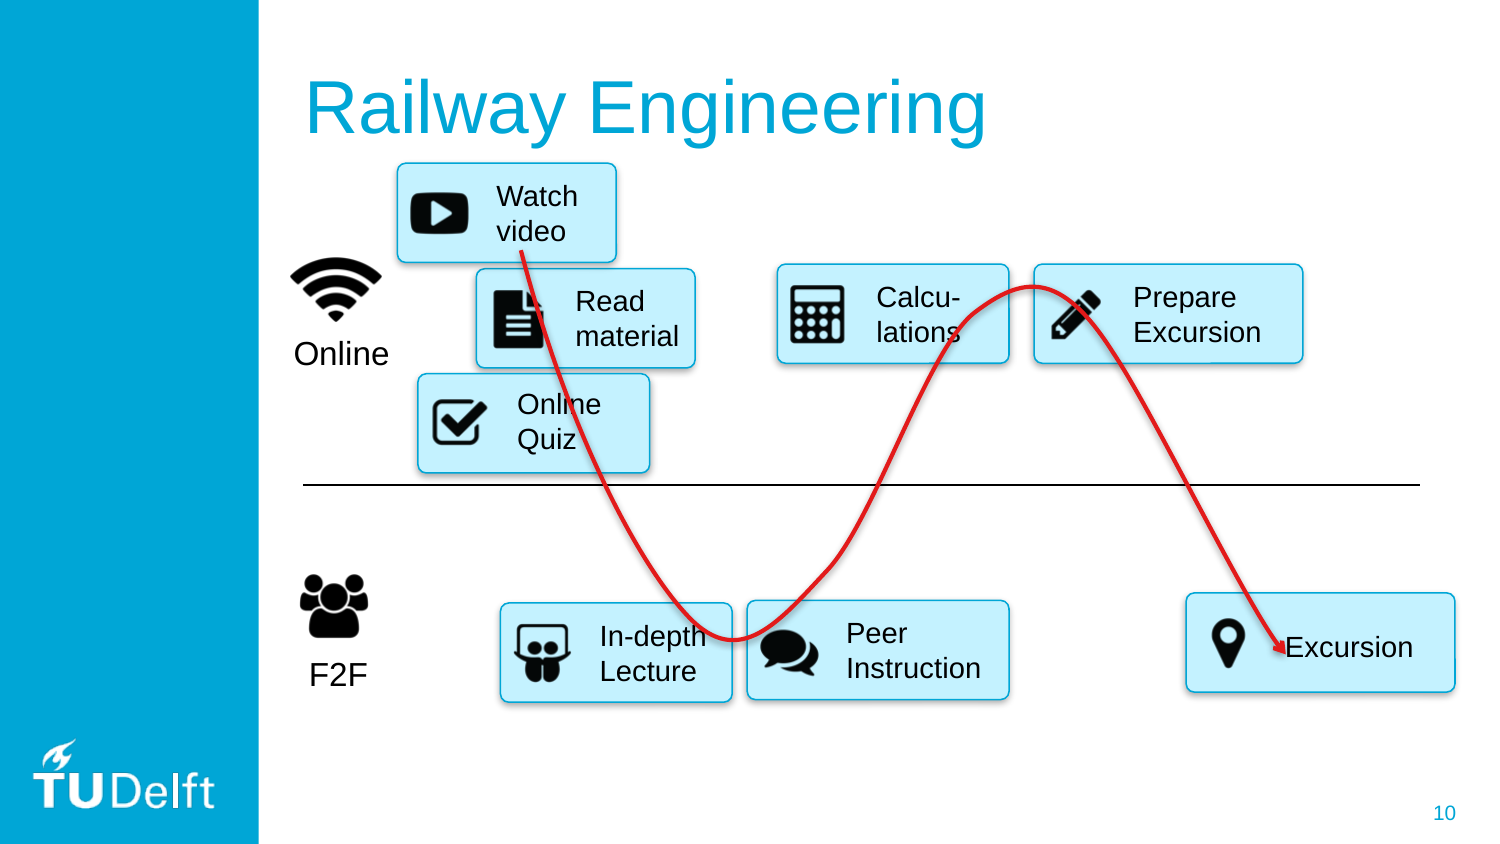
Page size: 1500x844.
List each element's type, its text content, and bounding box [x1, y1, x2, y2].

picture [288, 562, 382, 656]
text_box [980, 493, 1248, 599]
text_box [1185, 592, 1456, 693]
title Railway Engineering [289, 33, 1455, 175]
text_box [397, 162, 617, 263]
text_box F2F [294, 662, 383, 701]
text_box [606, 493, 877, 642]
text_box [500, 602, 733, 703]
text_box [1033, 263, 1304, 364]
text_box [476, 268, 696, 369]
text_box [649, 284, 1190, 484]
text_box Online [278, 324, 405, 380]
picture [288, 245, 384, 341]
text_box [746, 600, 1010, 700]
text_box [777, 263, 1010, 364]
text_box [417, 373, 650, 474]
